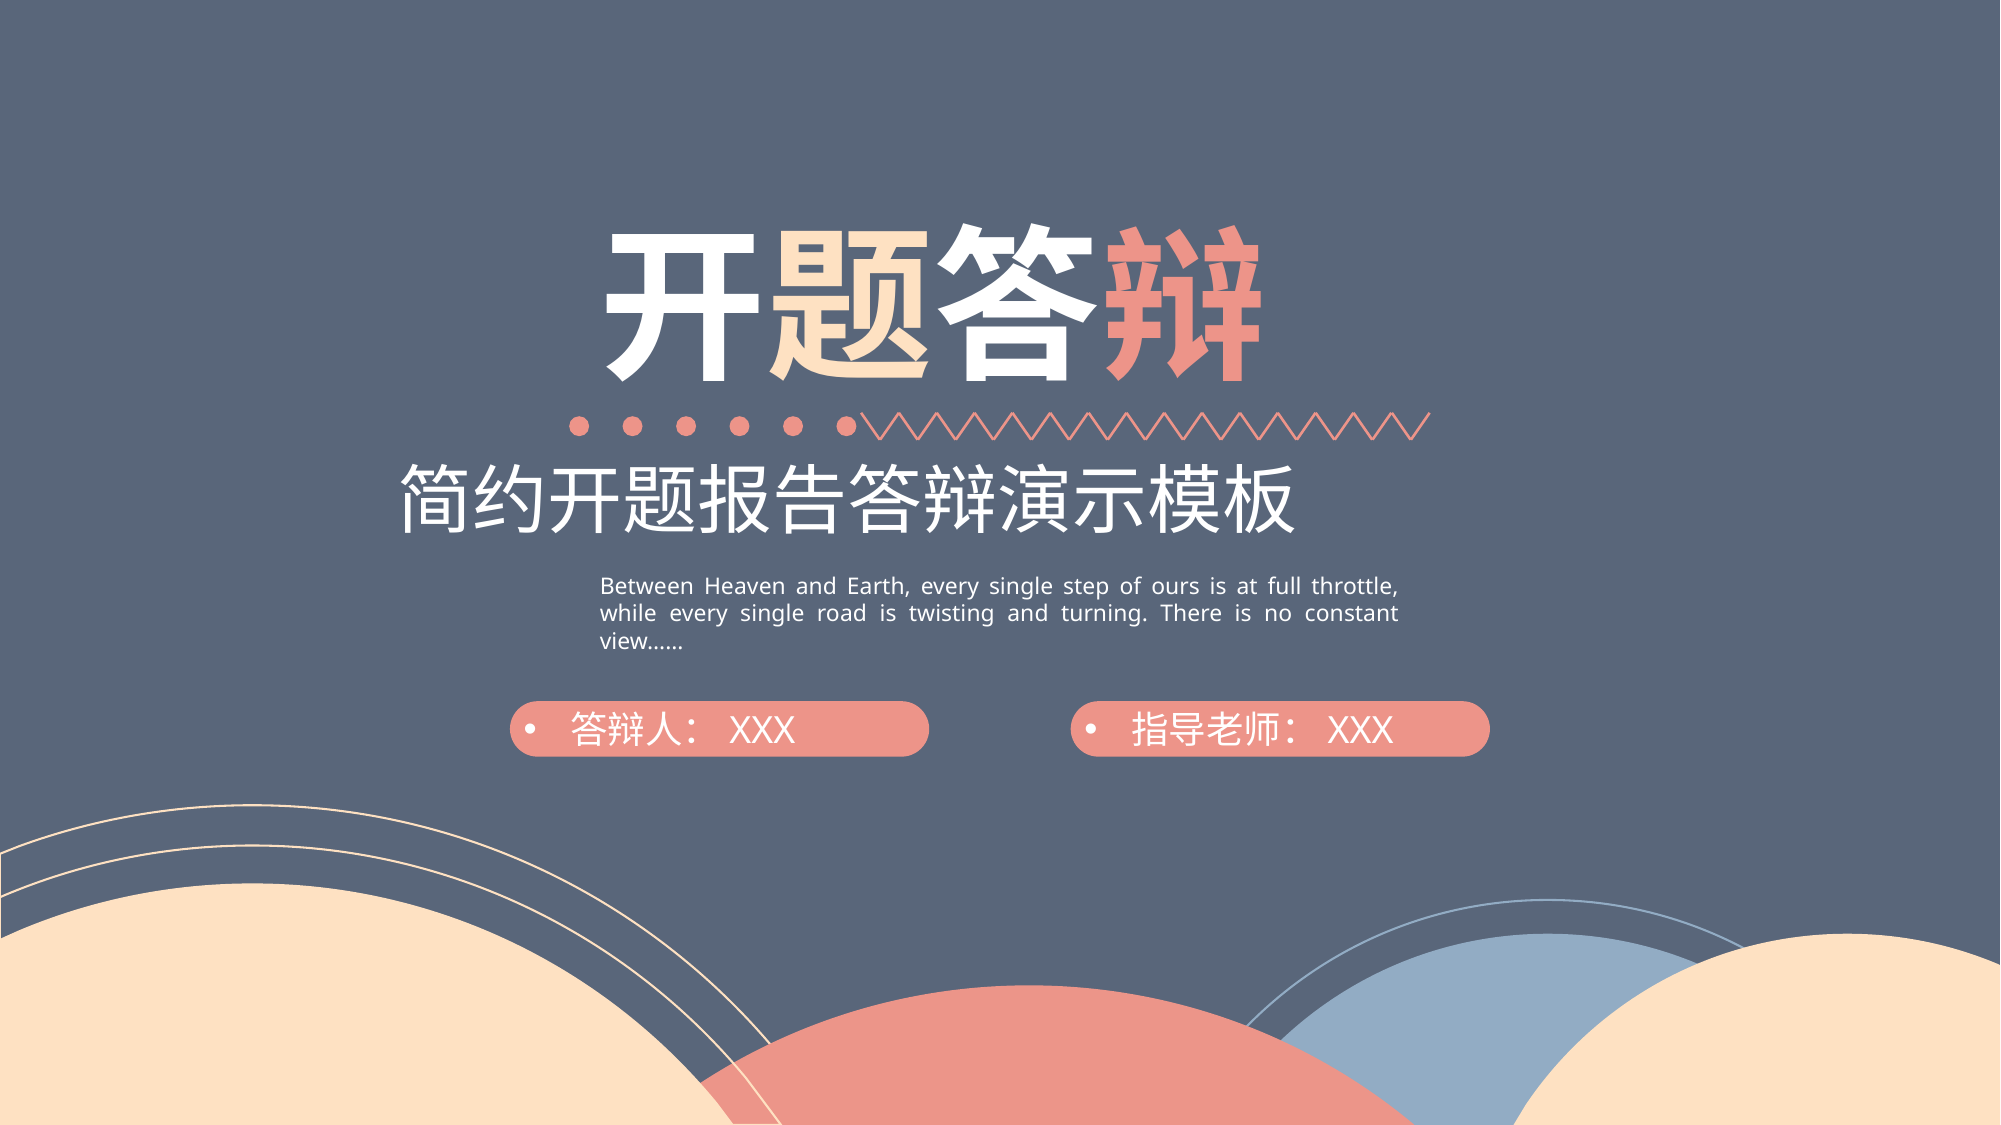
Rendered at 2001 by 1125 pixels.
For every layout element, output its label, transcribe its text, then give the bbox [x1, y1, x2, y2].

text_box [1069, 700, 1491, 758]
text_box 简约开题报告答辩演示模板 [397, 453, 1603, 544]
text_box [570, 412, 1430, 440]
text_box [508, 700, 931, 758]
text_box 答辩人：XXX [523, 706, 899, 752]
text_box 指导老师：XXX [1084, 706, 1460, 752]
text_box Between Heaven and Earth, every single step of ours is at full throttle, while every single road is twisting and turning. There is no constant view…… [599, 571, 1400, 654]
text_box 开题答辩 [599, 199, 1400, 400]
